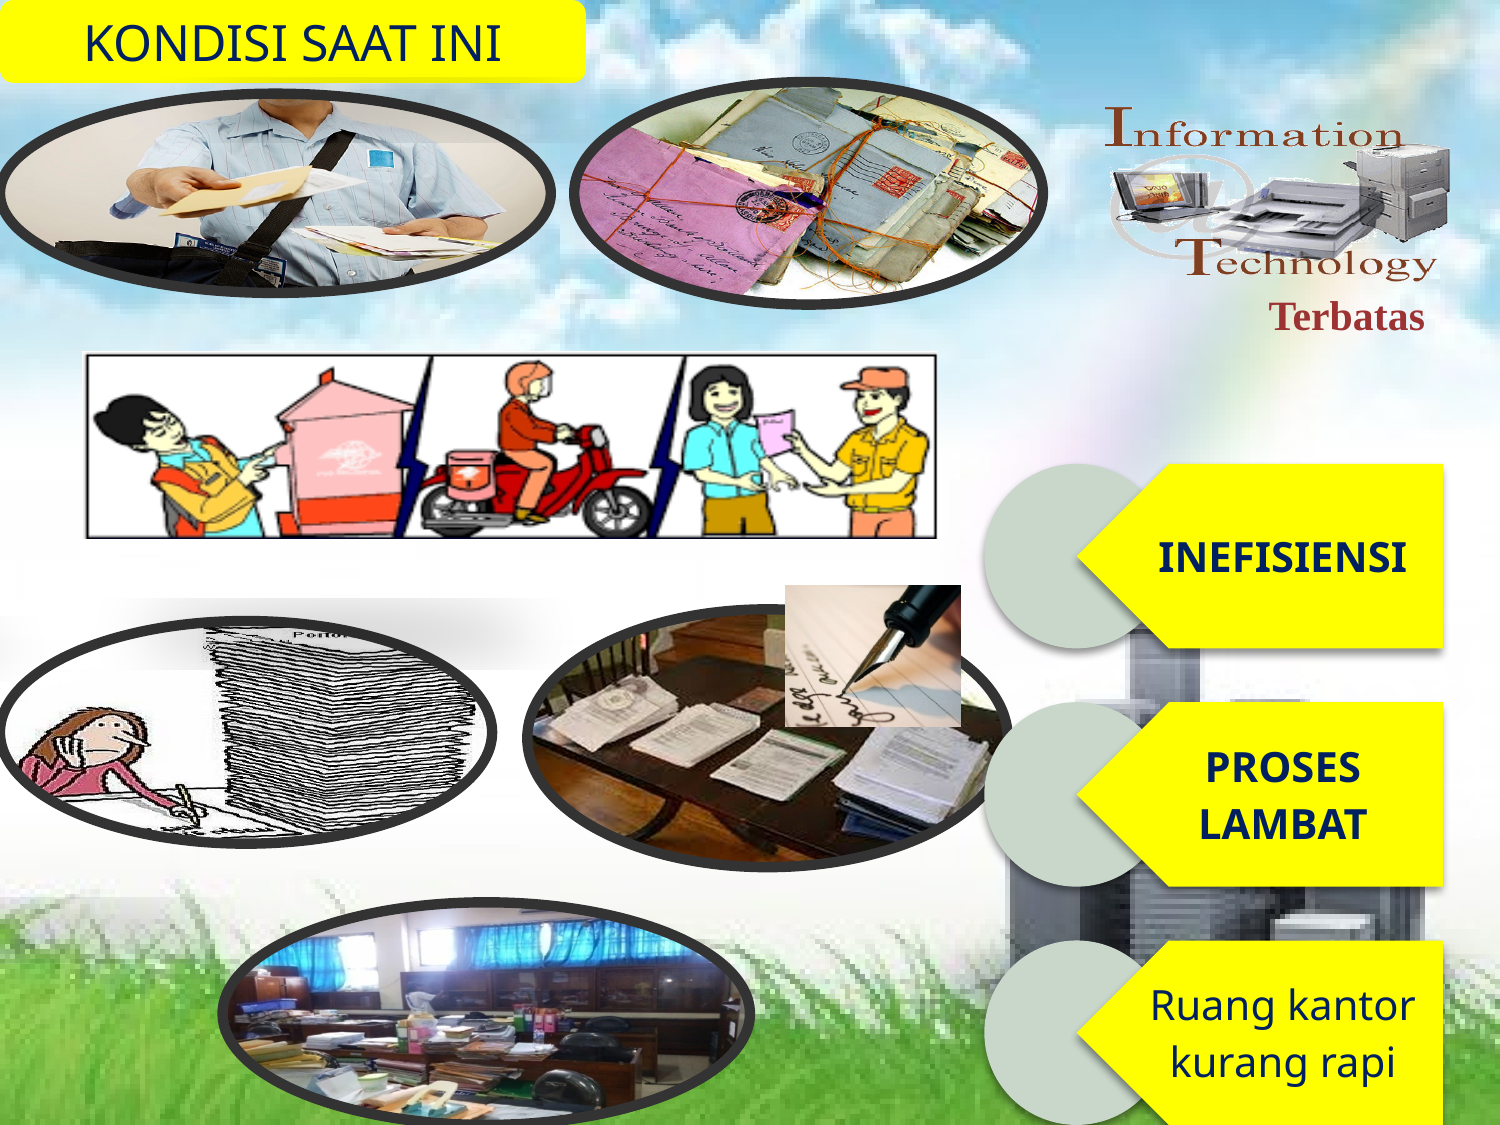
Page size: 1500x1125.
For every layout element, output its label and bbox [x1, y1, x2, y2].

picture [0, 0, 1500, 1125]
text_box [984, 409, 1500, 1125]
